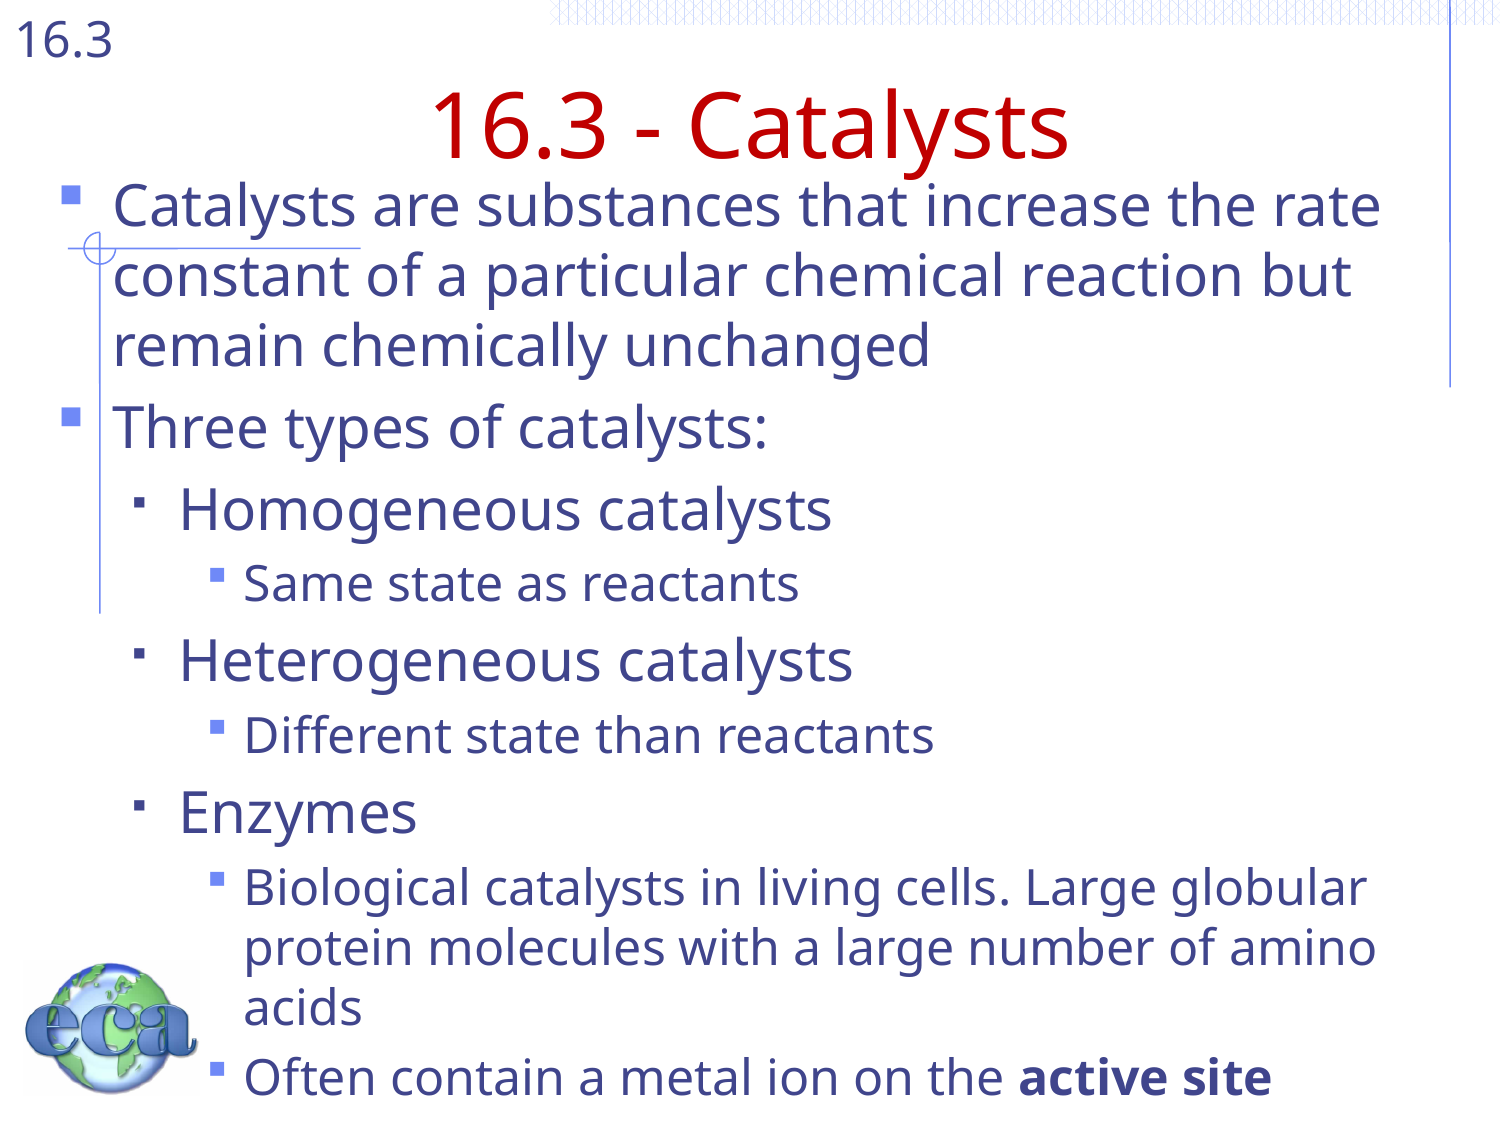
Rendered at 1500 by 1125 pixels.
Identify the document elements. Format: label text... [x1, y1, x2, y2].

title 16.3 - Catalysts [17, 49, 1483, 185]
list Catalysts are substances that increase the rate constant of a particular chemical reaction but remain chemically unchanged Three types of catalysts: Homogeneous catalysts Same state as reactants Heterogeneous catalysts Different state than reactants Enzymes Biological catalysts in living cells. Large globular protein molecules with a large number of amino acids Often contain a metal ion on the active site [41, 160, 1471, 882]
picture [23, 960, 200, 1096]
